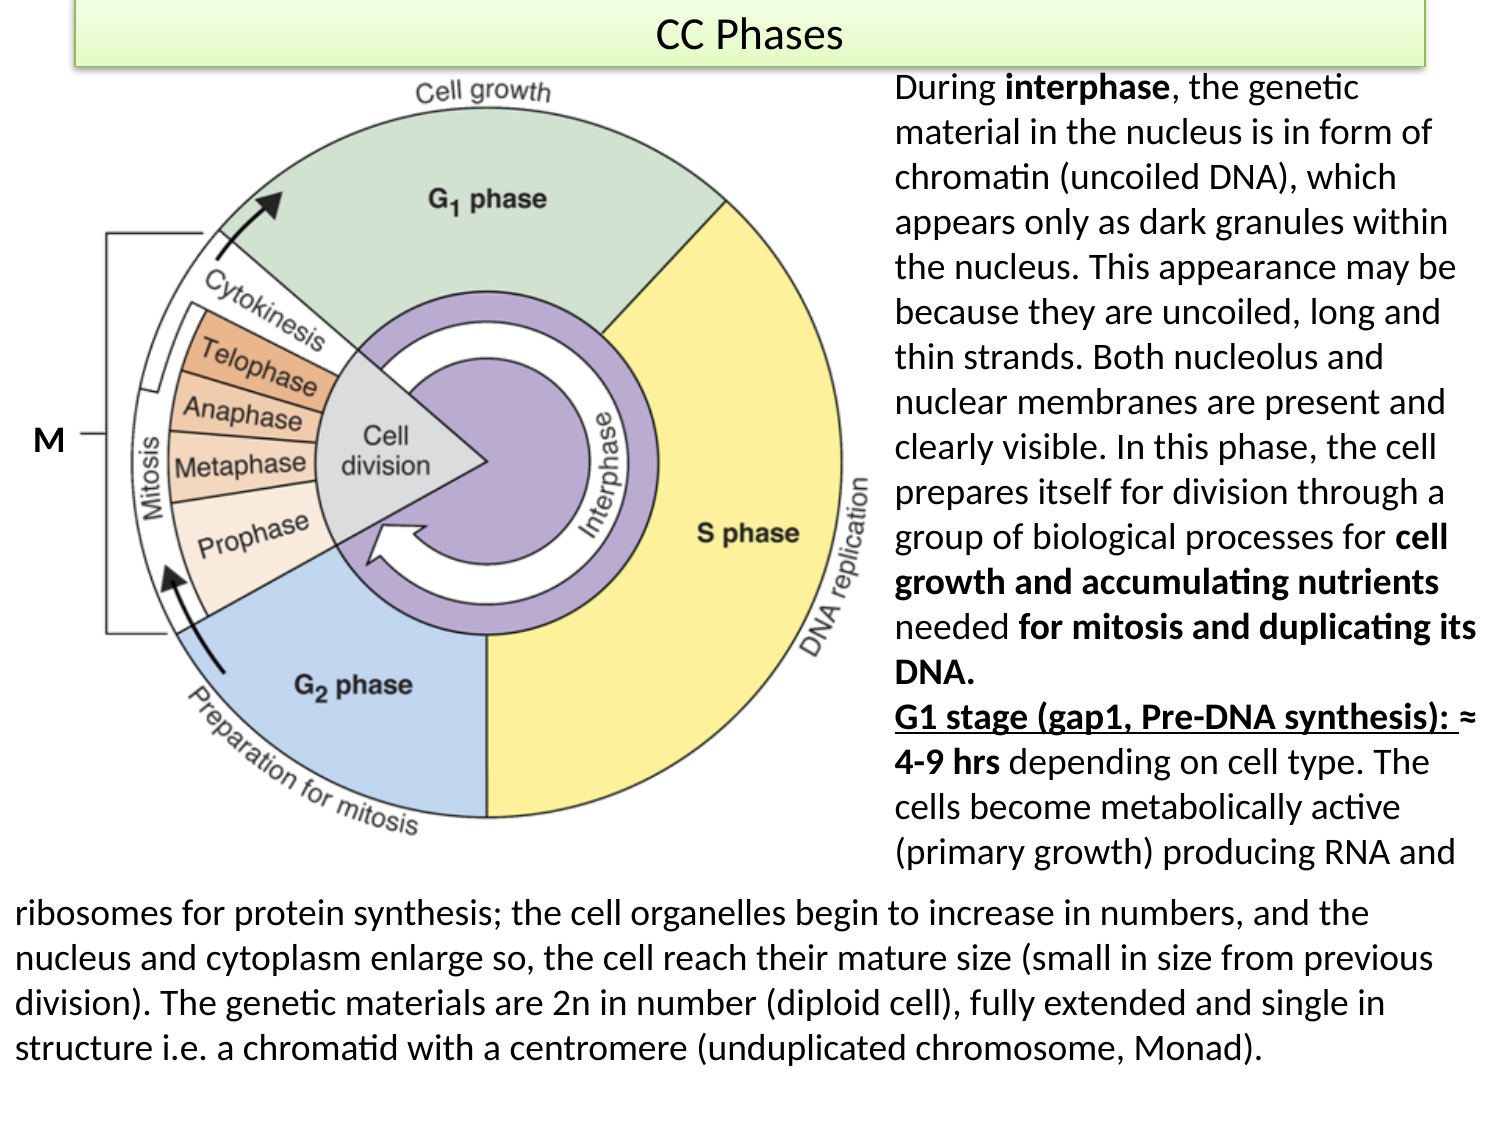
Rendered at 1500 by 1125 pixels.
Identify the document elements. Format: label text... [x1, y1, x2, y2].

text_box During interphase, the genetic material in the nucleus is in form of chromatin (uncoiled DNA), which appears only as dark granules within the nucleus. This appearance may be because they are uncoiled, long and thin strands. Both nucleolus and nuclear membranes are present and clearly visible. In this phase, the cell prepares itself for division through a group of biological processes for cell growth and accumulating nutrients needed for mitosis and duplicating its DNA. G1 stage (gap1, Pre-DNA synthesis): ≈ 4-9 hrs depending on cell type. The cells become metabolically active (primary growth) producing RNA and [879, 54, 1500, 880]
text_box ribosomes for protein synthesis; the cell organelles begin to increase in numbers, and the nucleus and cytoplasm enlarge so, the cell reach their mature size (small in size from previous division). The genetic materials are 2n in number (diploid cell), fully extended and single in structure i.e. a chromatid with a centromere (unduplicated chromosome, Monad). [0, 880, 1500, 1121]
text_box M [18, 407, 71, 468]
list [76, 77, 873, 848]
title CC Phases [74, 0, 1426, 67]
